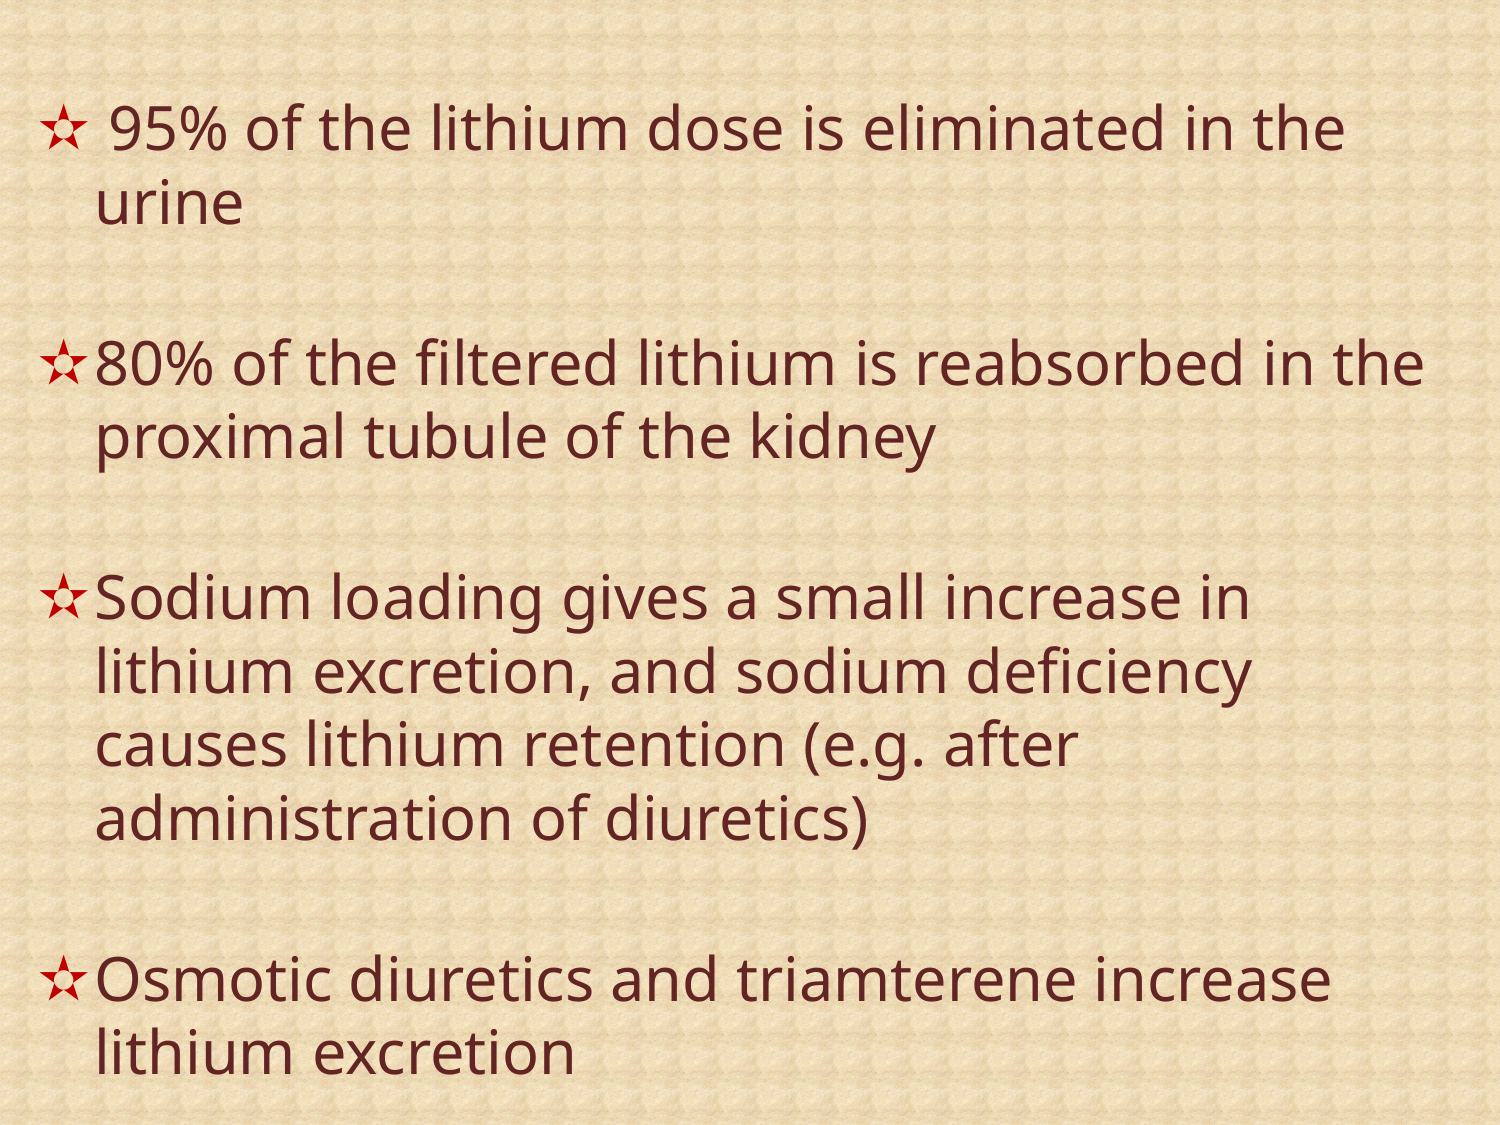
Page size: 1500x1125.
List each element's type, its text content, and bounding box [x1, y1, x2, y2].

picture [0, 0, 1500, 1125]
list 95% of the lithium dose is eliminated in the urine 80% of the filtered lithium is reabsorbed in the proximal tubule of the kidney Sodium loading gives a small increase in lithium excretion, and sodium deficiency causes lithium retention (e.g. after administration of diuretics) Osmotic diuretics and triamterene increase lithium excretion [23, 82, 1477, 1102]
